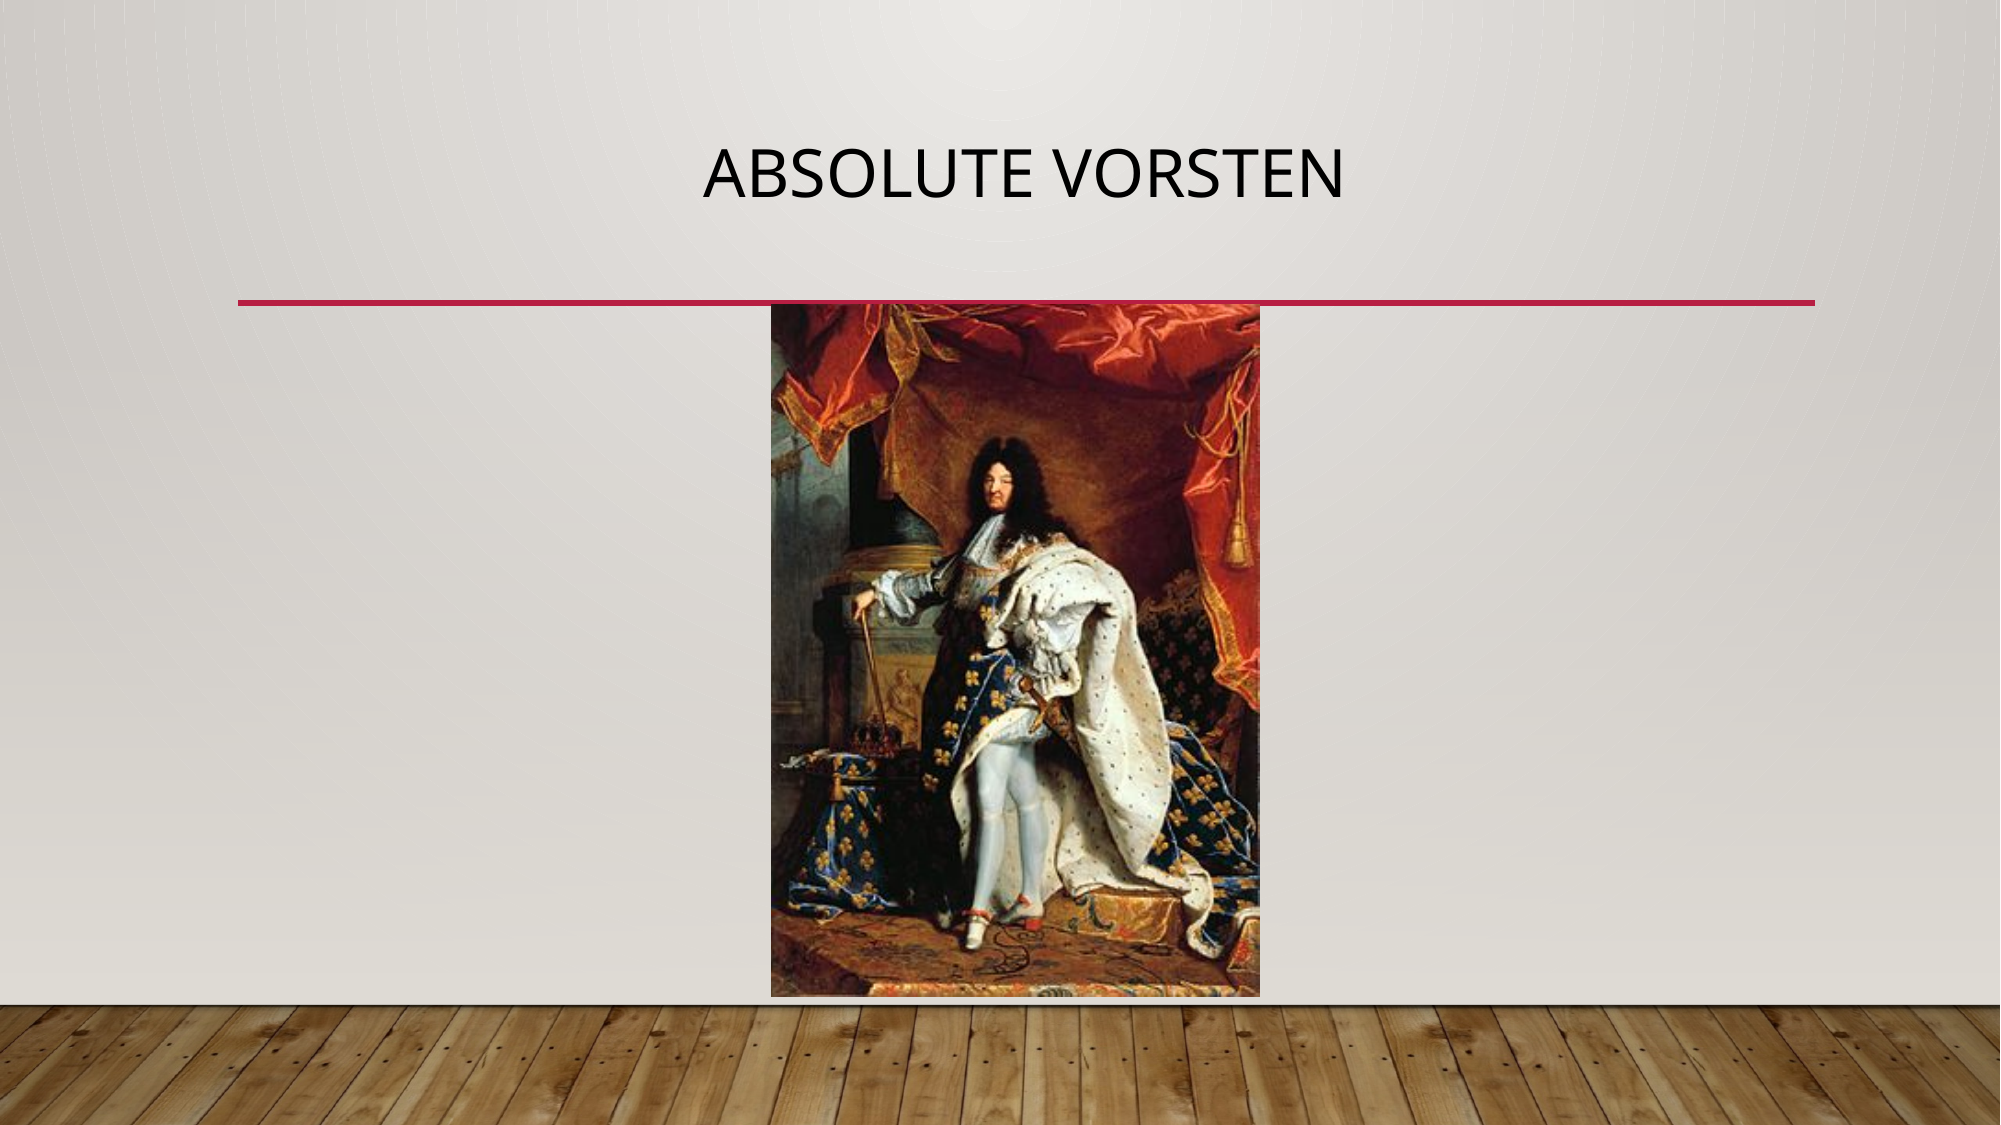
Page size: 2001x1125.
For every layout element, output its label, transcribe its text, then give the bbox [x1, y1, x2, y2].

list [771, 303, 1260, 998]
title Absolute Vorsten [238, 131, 1814, 305]
picture [0, 1005, 2000, 1125]
